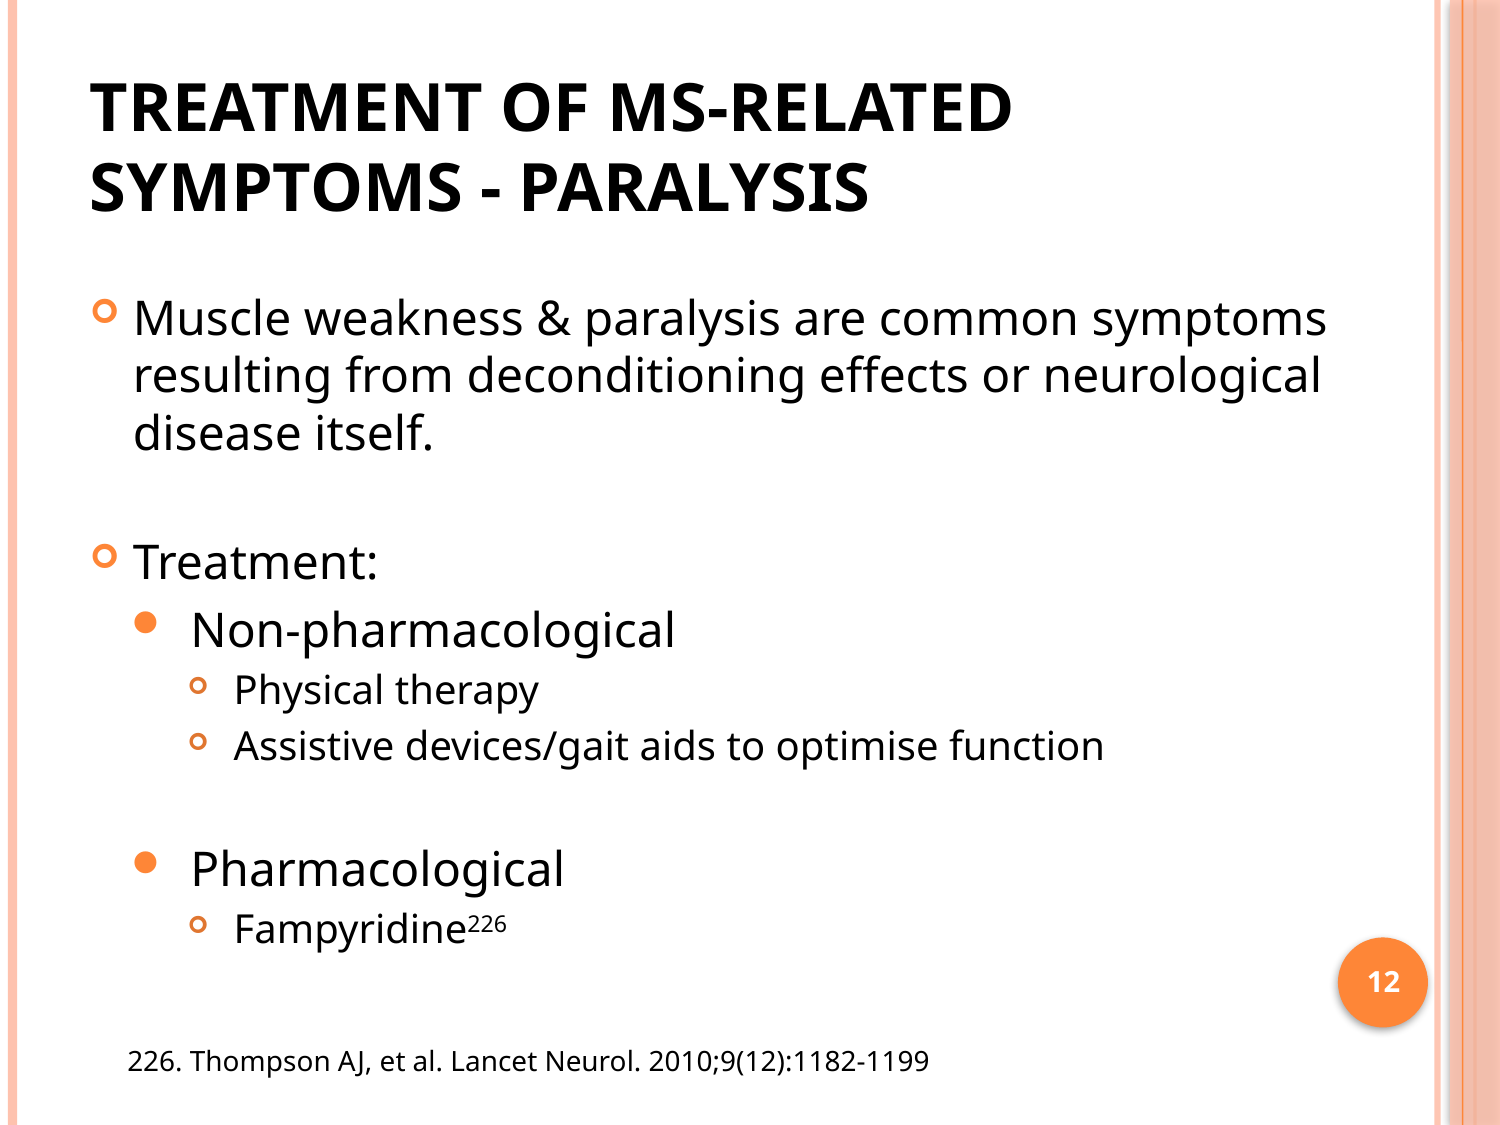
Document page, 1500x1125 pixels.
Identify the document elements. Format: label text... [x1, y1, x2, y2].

list Muscle weakness & paralysis are common symptoms resulting from deconditioning effects or neurological disease itself. Treatment: Non-pharmacological Physical therapy Assistive devices/gait aids to optimise function Pharmacological Fampyridine226 226. Thompson AJ, et al. Lancet Neurol. 2010;9(12):1182-1199 [75, 279, 1370, 1092]
title Treatment of MS-related symptoms - Paralysis [75, 45, 1405, 233]
slide_number 12 [1333, 940, 1434, 1027]
